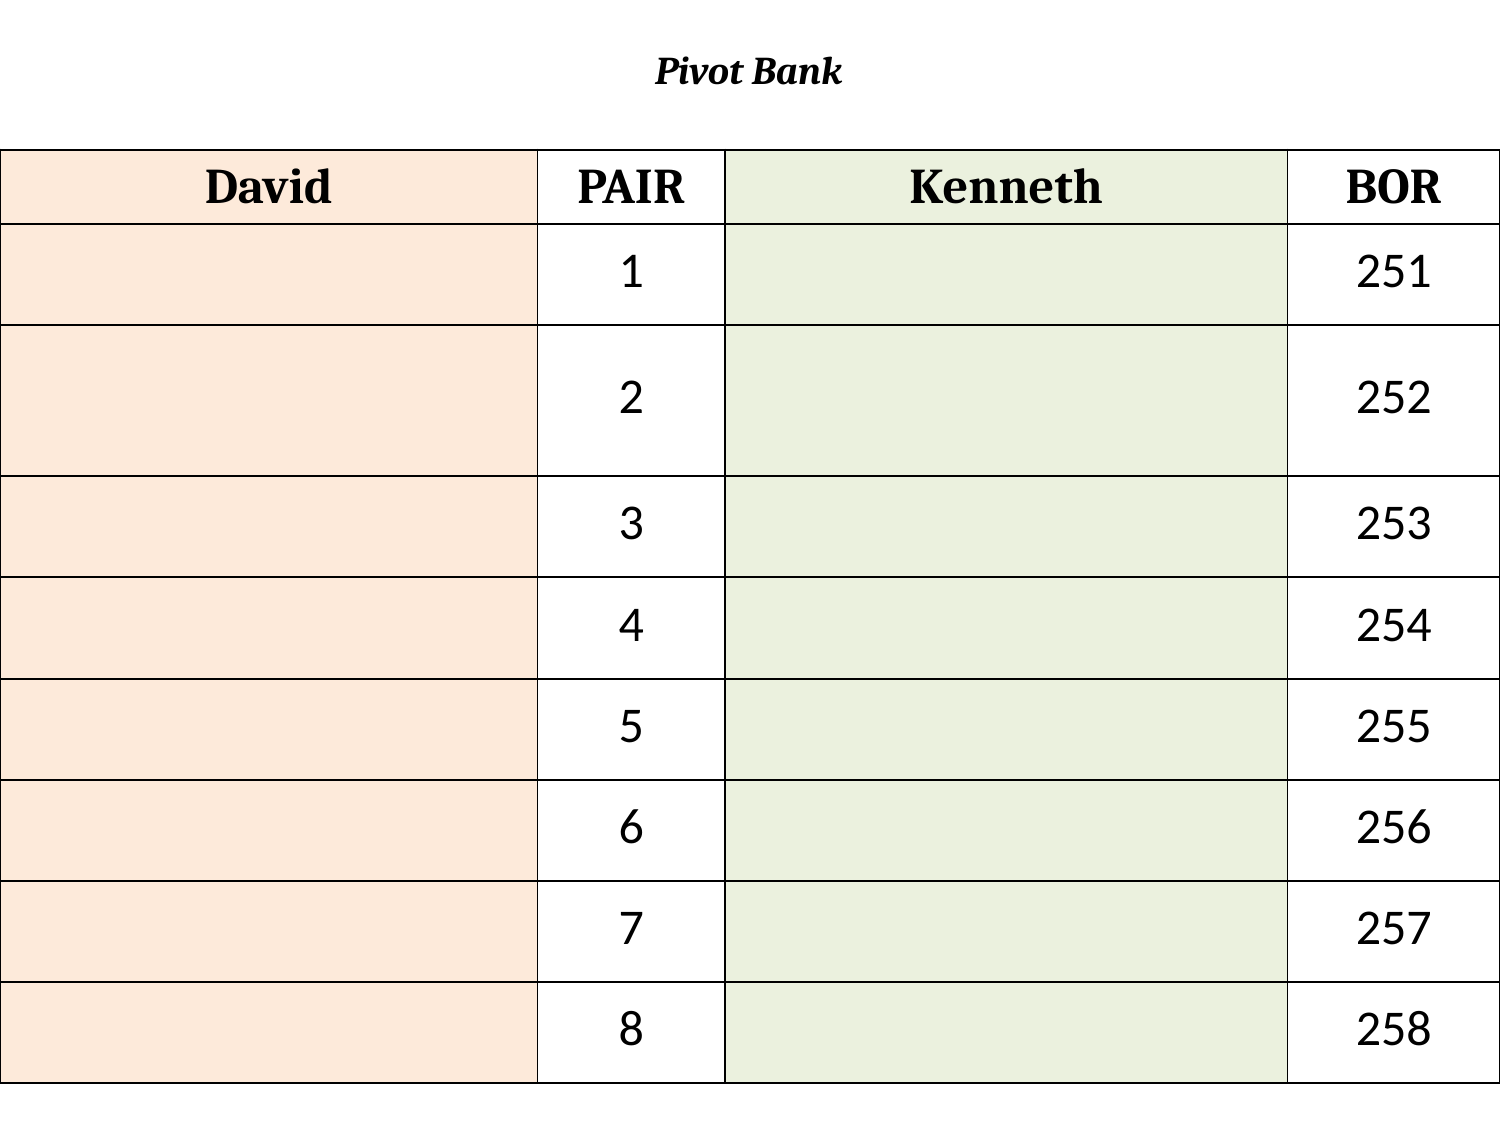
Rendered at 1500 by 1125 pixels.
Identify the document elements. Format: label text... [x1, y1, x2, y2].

table_cell 1 [538, 225, 724, 324]
table_cell 253 [1288, 477, 1499, 576]
table_cell [726, 477, 1287, 576]
table_cell [726, 225, 1287, 324]
table_header Kenneth [726, 151, 1287, 223]
table_cell 7 [538, 882, 724, 981]
table_cell 258 [1288, 983, 1499, 1082]
table_cell 252 [1288, 326, 1499, 475]
table_cell [1, 578, 537, 678]
table_cell [726, 326, 1287, 475]
table_cell [1, 781, 537, 880]
table_cell 254 [1288, 578, 1499, 678]
table_cell [726, 882, 1287, 981]
table_cell [1, 225, 537, 324]
title Pivot Bank [248, 37, 1250, 100]
table_cell [726, 578, 1287, 678]
table_cell [1, 680, 537, 779]
table_cell 256 [1288, 781, 1499, 880]
table_cell 257 [1288, 882, 1499, 981]
table_cell 255 [1288, 680, 1499, 779]
table_cell [1, 882, 537, 981]
table_cell [1, 983, 537, 1082]
table_header David [1, 151, 537, 223]
table_cell 2 [538, 326, 724, 475]
table_cell 8 [538, 983, 724, 1082]
table_cell 5 [538, 680, 724, 779]
table_header BOR [1288, 151, 1499, 223]
table_cell [726, 983, 1287, 1082]
table_cell 4 [538, 578, 724, 678]
table_cell 3 [538, 477, 724, 576]
table_cell [726, 781, 1287, 880]
table_cell [1, 326, 537, 475]
table_cell 6 [538, 781, 724, 880]
table_cell 251 [1288, 225, 1499, 324]
table_header PAIR [538, 151, 724, 223]
table_cell [1, 477, 537, 576]
table_cell [726, 680, 1287, 779]
